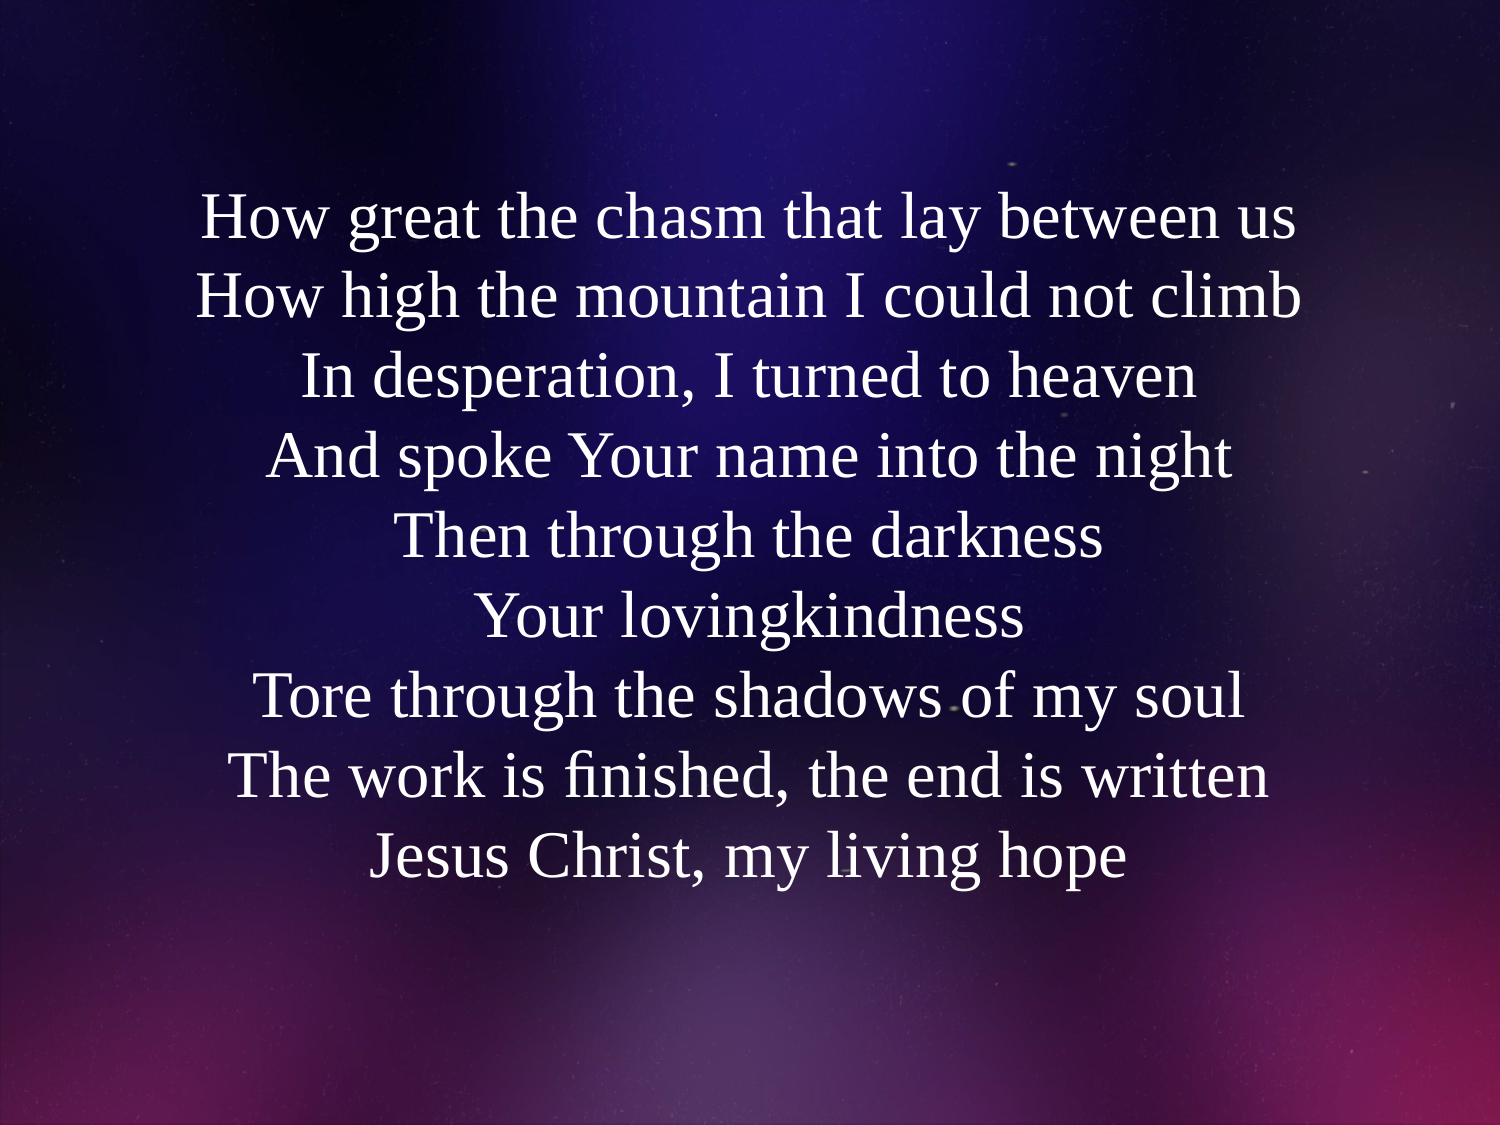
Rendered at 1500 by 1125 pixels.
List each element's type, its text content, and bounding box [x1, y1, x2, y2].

picture [0, 0, 1500, 1125]
title How great the chasm that lay between us How high the mountain I could not climb In desperation, I turned to heaven And spoke Your name into the night Then through the darkness Your lovingkindness Tore through the shadows of my soul The work is ﬁnished, the end is written Jesus Christ, my living hope [62, 437, 1438, 625]
